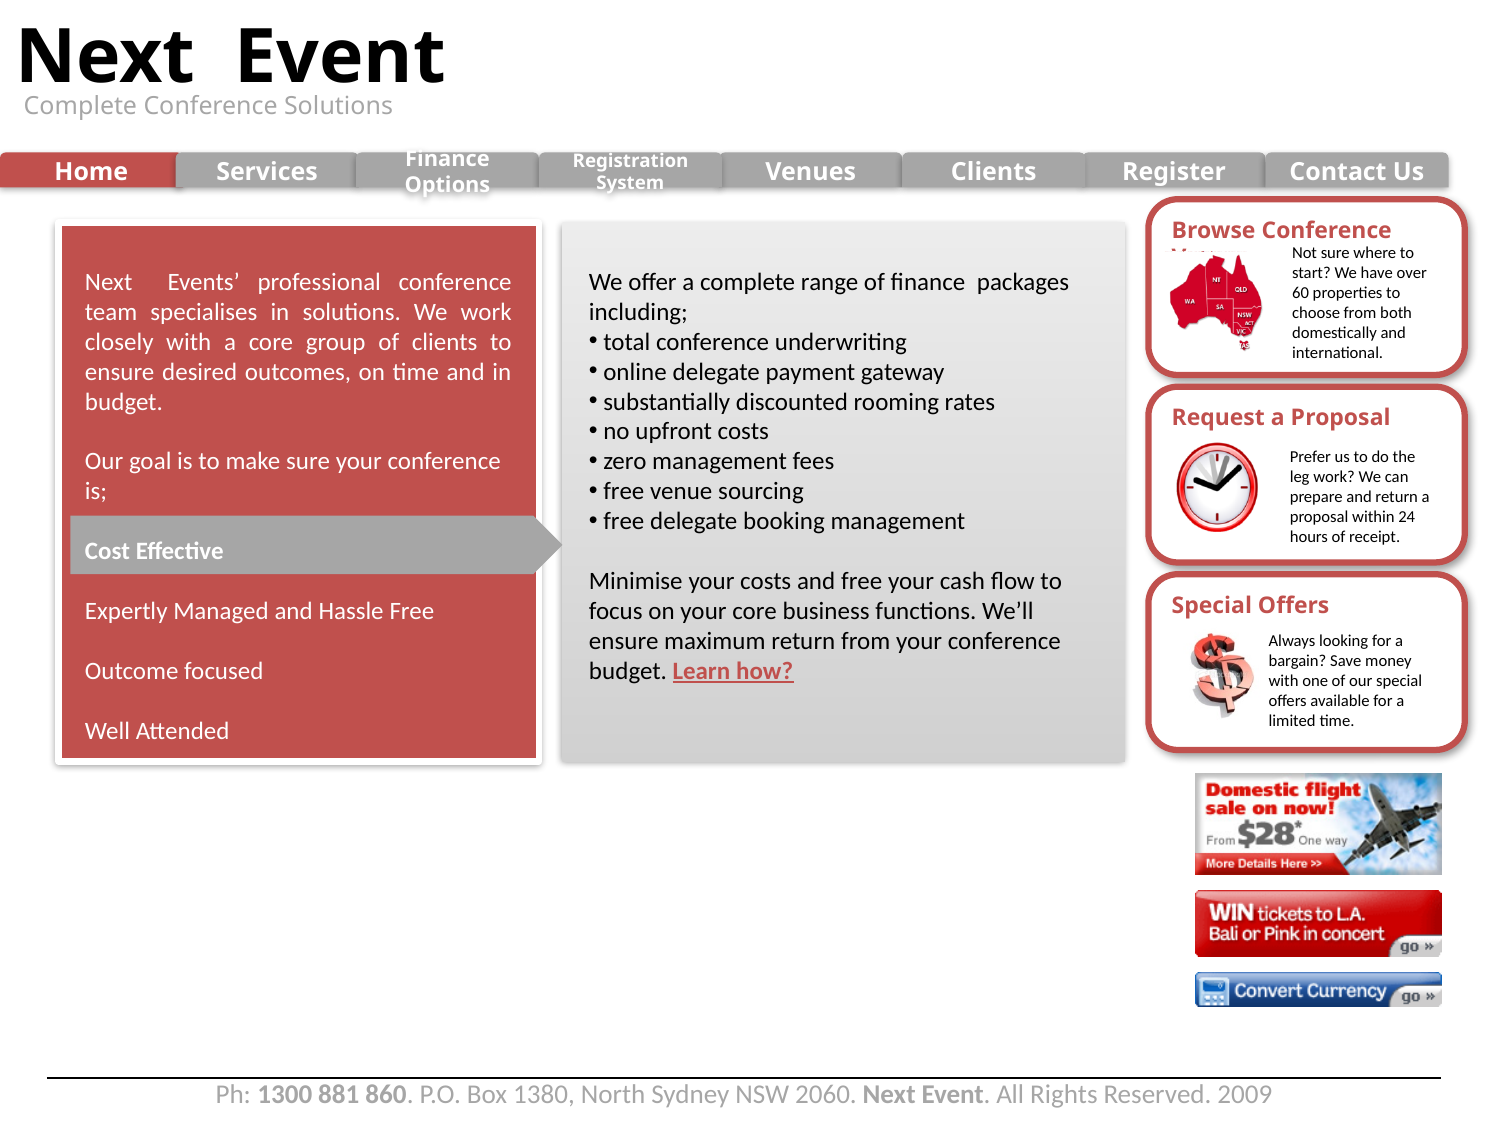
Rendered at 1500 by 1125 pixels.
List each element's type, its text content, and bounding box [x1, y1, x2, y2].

picture [1195, 773, 1442, 875]
title Next Event [0, 0, 680, 106]
picture [1195, 890, 1442, 957]
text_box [1148, 386, 1466, 563]
text_box Services [175, 152, 356, 188]
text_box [1148, 573, 1466, 751]
text_box Contact Us [1265, 152, 1449, 188]
text_box Finance Options [355, 152, 537, 188]
text_box We offer a complete range of finance packages including; total conference underwriting online delegate payment gateway substantially discounted rooming rates no upfront costs zero management fees free venue sourcing free delegate booking management Minimise your costs and free your cash flow to focus on your core business functions. We’ll ensure maximum return from your conference budget. Learn how? [574, 257, 1114, 692]
table_header Ph: 1300 881 860. P.O. Box 1380, North Sydney NSW 2060. Next Event. All Rights Reserved. 2009 [47, 1079, 1441, 1125]
text_box Home [0, 152, 176, 188]
text_box Venues [722, 152, 901, 188]
text_box Complete Conference Solutions [8, 82, 409, 127]
text_box Registration System [538, 152, 723, 188]
text_box [55, 219, 542, 765]
text_box Next Events’ professional conference team specialises in solutions. We work closely with a core group of clients to ensure desired outcomes, on time and in budget. Our goal is to make sure your conference is; Cost Effective Expertly Managed and Hassle Free Outcome focused Well Attended [70, 257, 528, 752]
text_box [562, 222, 1126, 762]
text_box Register [1085, 152, 1264, 188]
text_box Clients [902, 152, 1086, 188]
picture [1195, 972, 1442, 1008]
text_box [528, 513, 565, 577]
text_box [1148, 198, 1466, 376]
